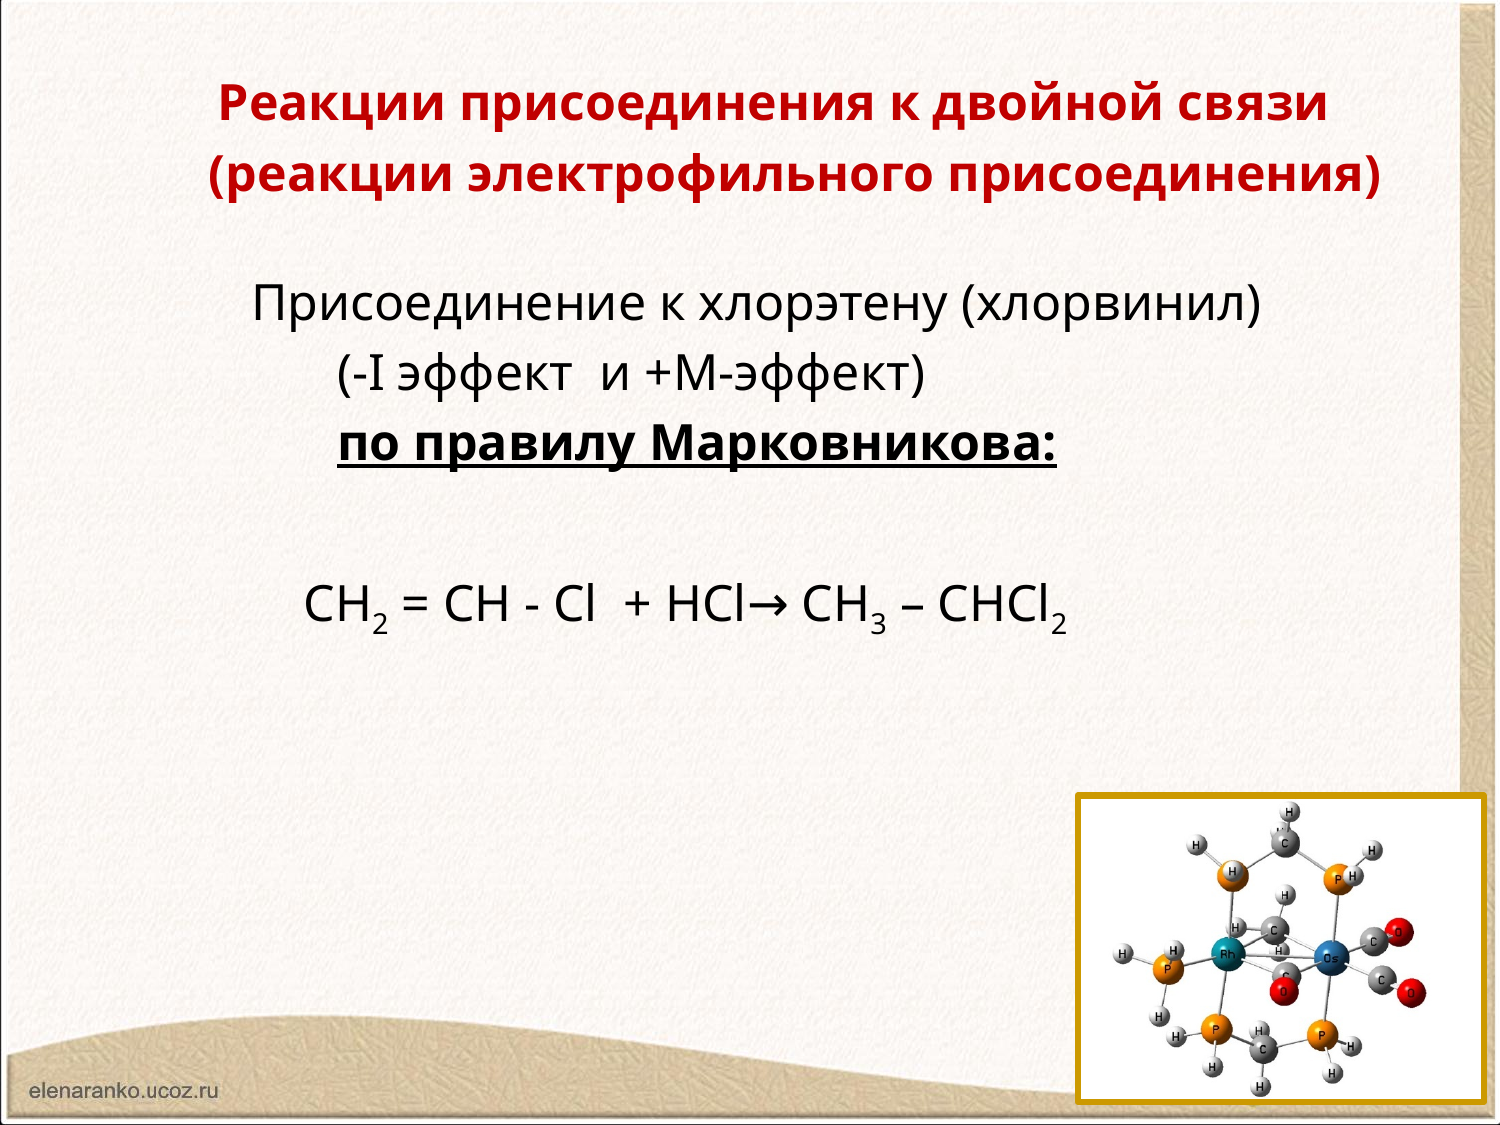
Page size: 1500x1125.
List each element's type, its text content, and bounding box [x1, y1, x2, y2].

list Реакции присоединения к двойной связи (реакции электрофильного присоединения) Присоединение к хлорэтену (хлорвинил) (-I эффект и +М-эффект) по правилу Марковникова: CH2 = СН - Cl + HCl→ CH3 – CHСl2 [75, 54, 1425, 1005]
picture [0, 0, 1500, 1125]
